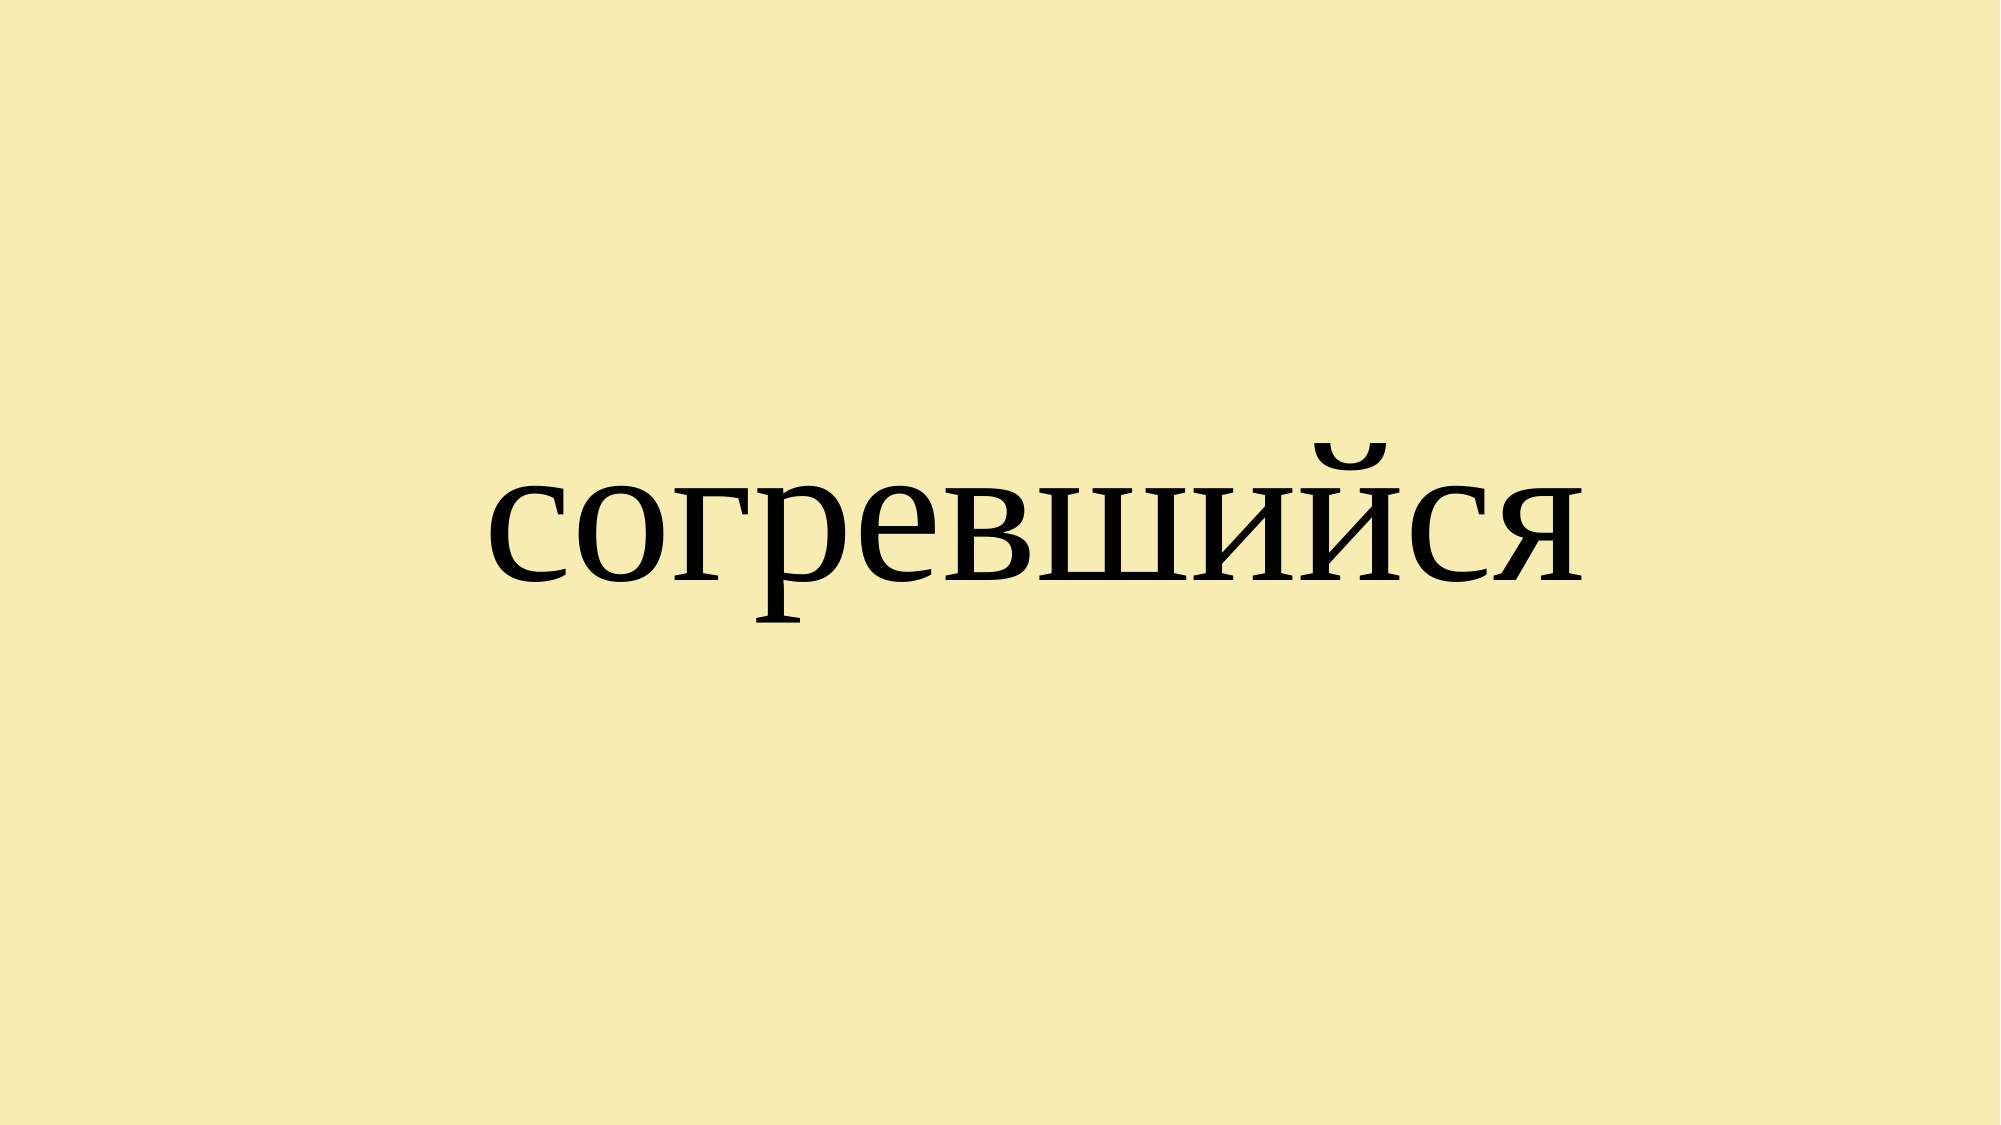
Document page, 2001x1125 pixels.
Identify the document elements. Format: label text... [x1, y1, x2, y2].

text_box согревшийся [468, 373, 1601, 628]
